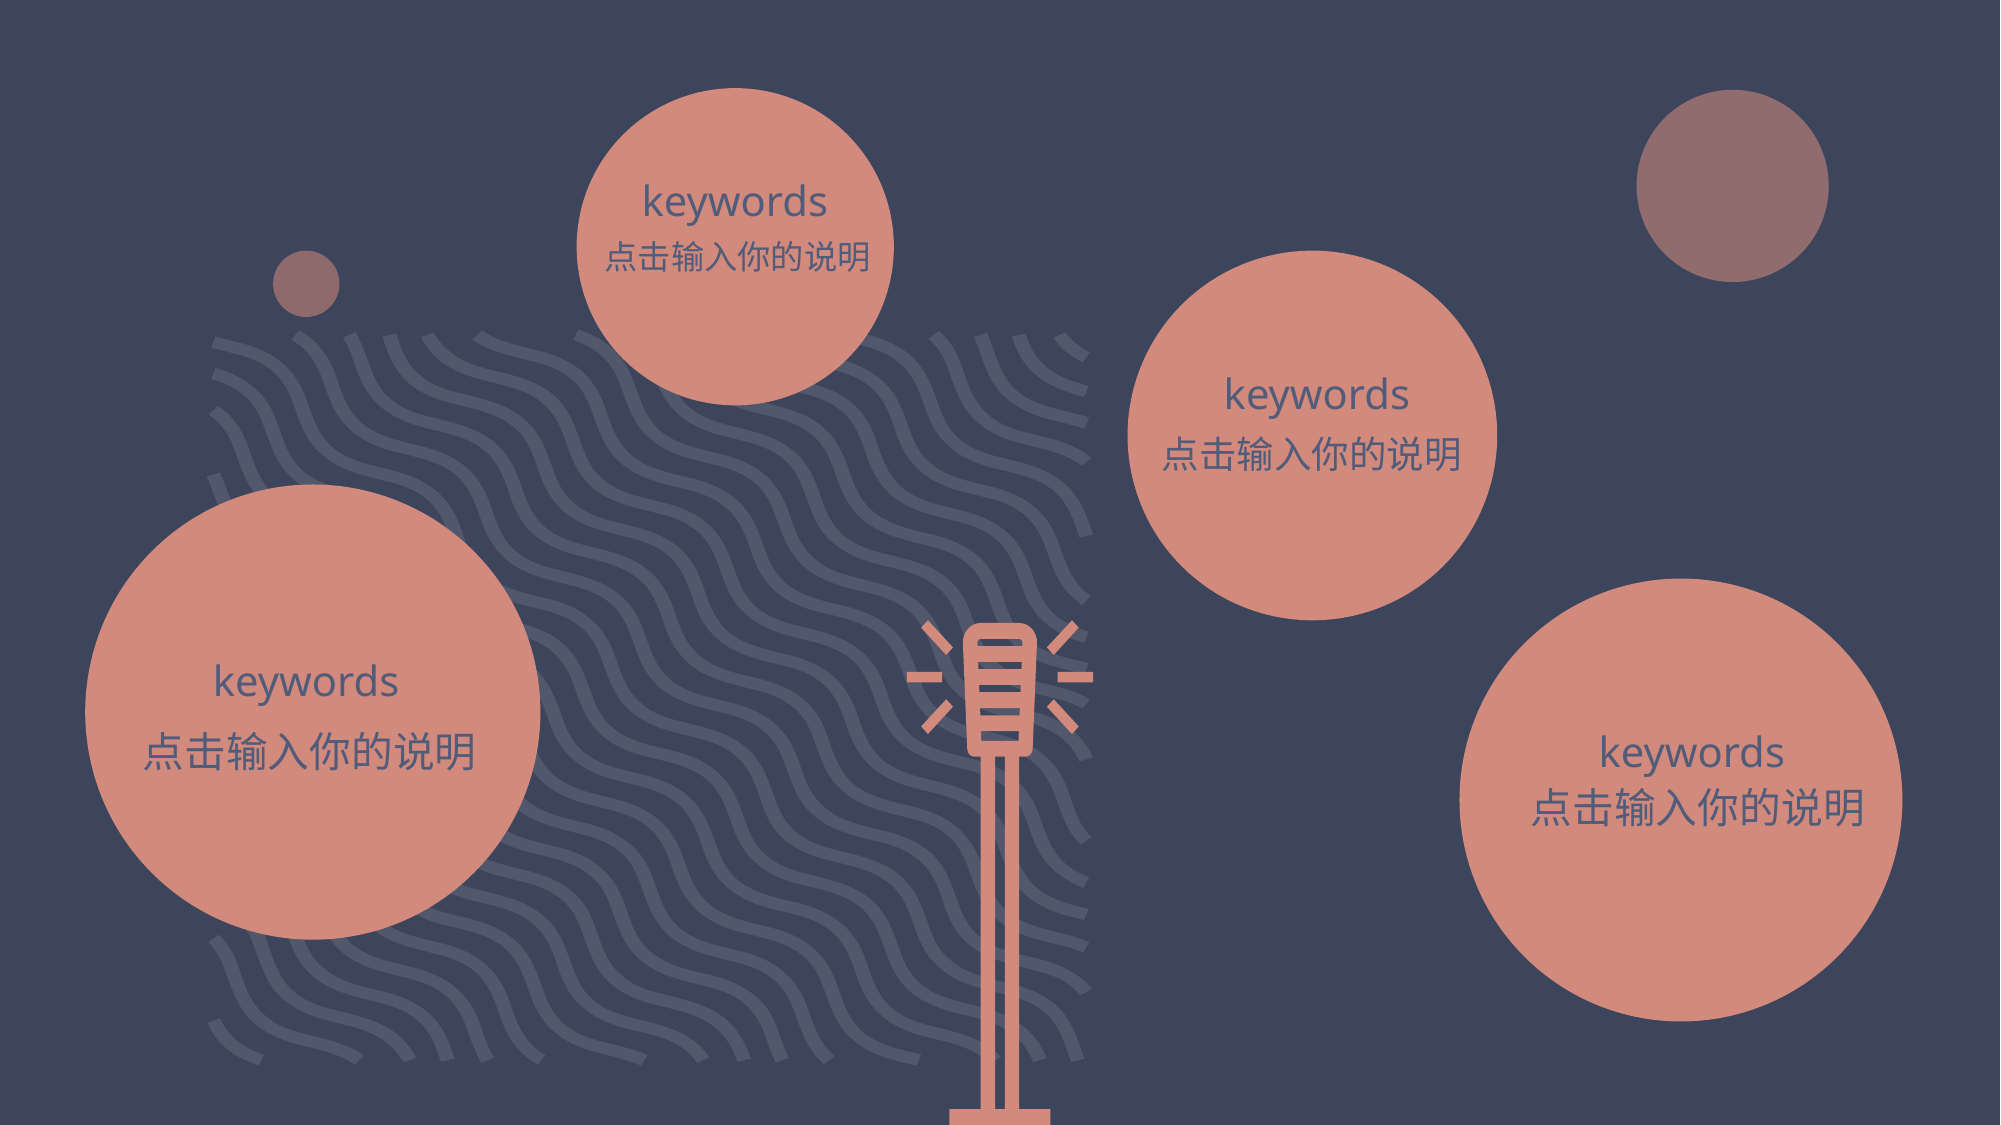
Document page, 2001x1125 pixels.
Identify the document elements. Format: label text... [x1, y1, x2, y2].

text_box [272, 249, 341, 319]
text_box [575, 87, 895, 329]
text_box 点击输入你的说明 [590, 229, 886, 284]
text_box [84, 509, 206, 915]
text_box 点击输入你的说明 [1515, 774, 1880, 839]
text_box 点击输入你的说明 [1146, 423, 1477, 484]
text_box 点击输入你的说明 [127, 718, 206, 784]
text_box [1458, 577, 1904, 1023]
text_box keywords [1208, 360, 1425, 423]
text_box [206, 329, 1094, 1066]
text_box keywords [1583, 718, 1800, 774]
text_box [949, 1066, 1051, 1125]
text_box [1635, 88, 1830, 284]
text_box [1126, 249, 1499, 622]
text_box keywords [198, 647, 206, 712]
text_box keywords [626, 167, 843, 229]
